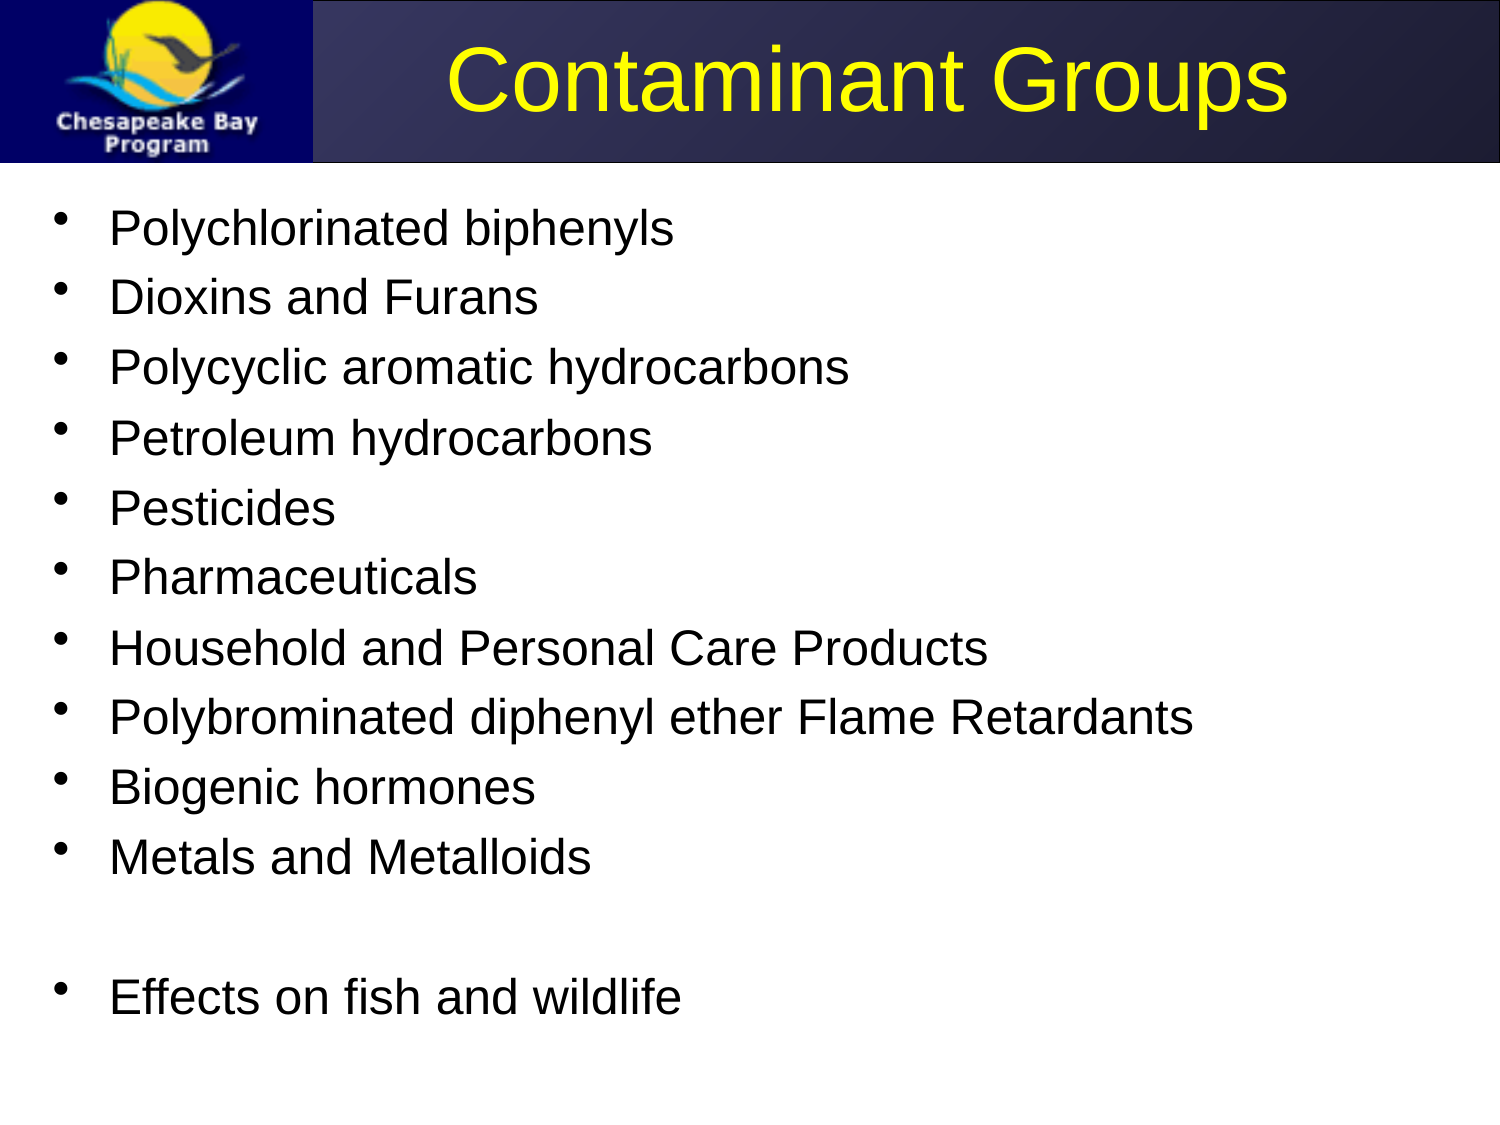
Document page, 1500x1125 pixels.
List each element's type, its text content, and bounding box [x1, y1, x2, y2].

list Polychlorinated biphenyls Dioxins and Furans Polycyclic aromatic hydrocarbons Petroleum hydrocarbons Pesticides Pharmaceuticals Household and Personal Care Products Polybrominated diphenyl ether Flame Retardants Biogenic hormones Metals and Metalloids Effects on fish and wildlife [37, 187, 1463, 1063]
title Contaminant Groups [312, 0, 1426, 151]
picture [0, 0, 313, 163]
